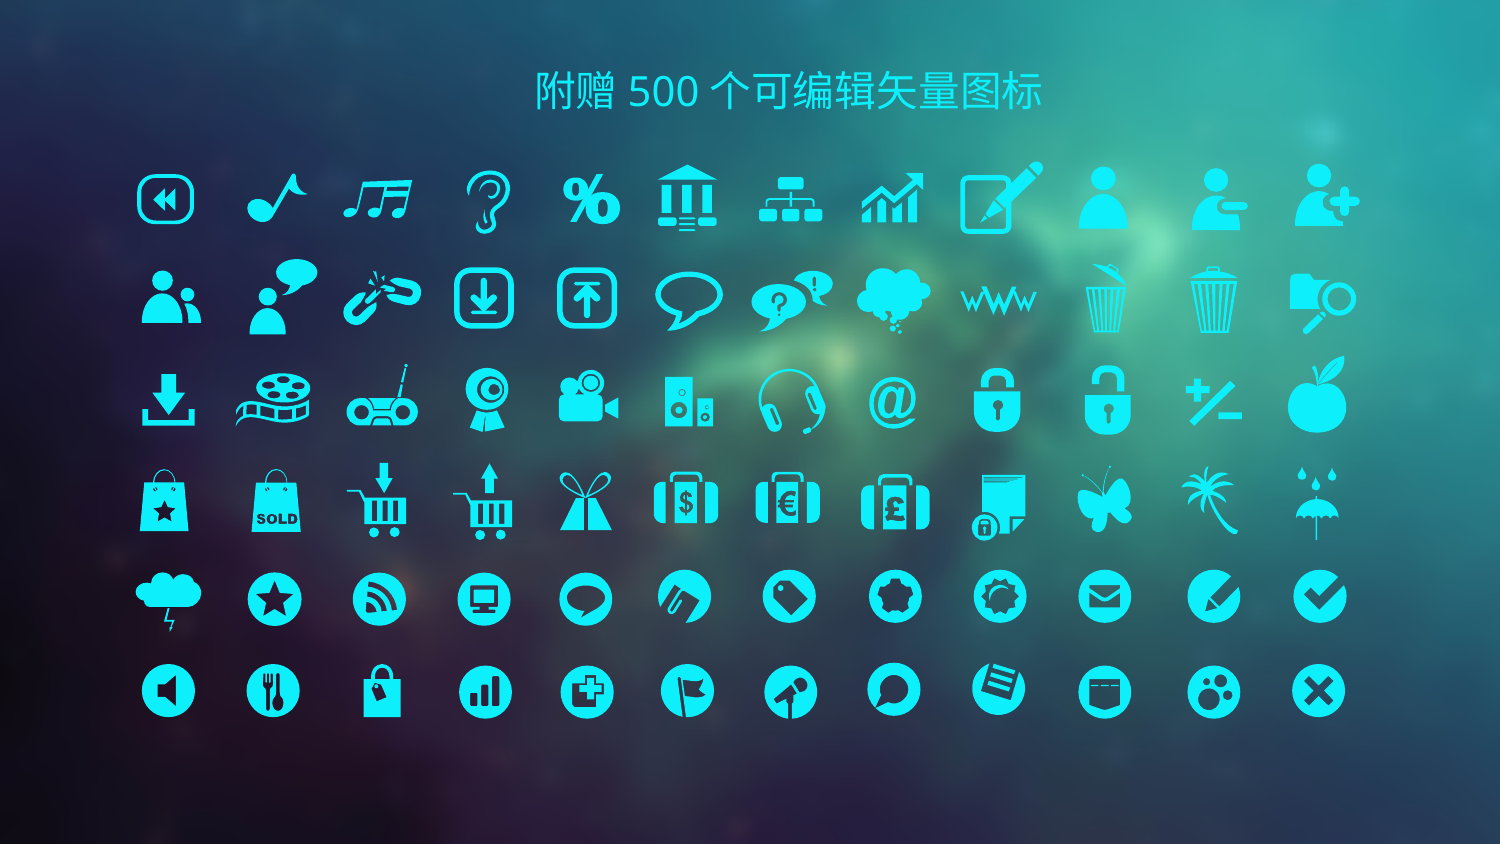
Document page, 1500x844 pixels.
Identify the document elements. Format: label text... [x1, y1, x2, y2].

picture [0, 0, 1500, 844]
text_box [135, 160, 1361, 720]
text_box 附赠500个可编辑矢量图标 [456, 57, 1122, 123]
